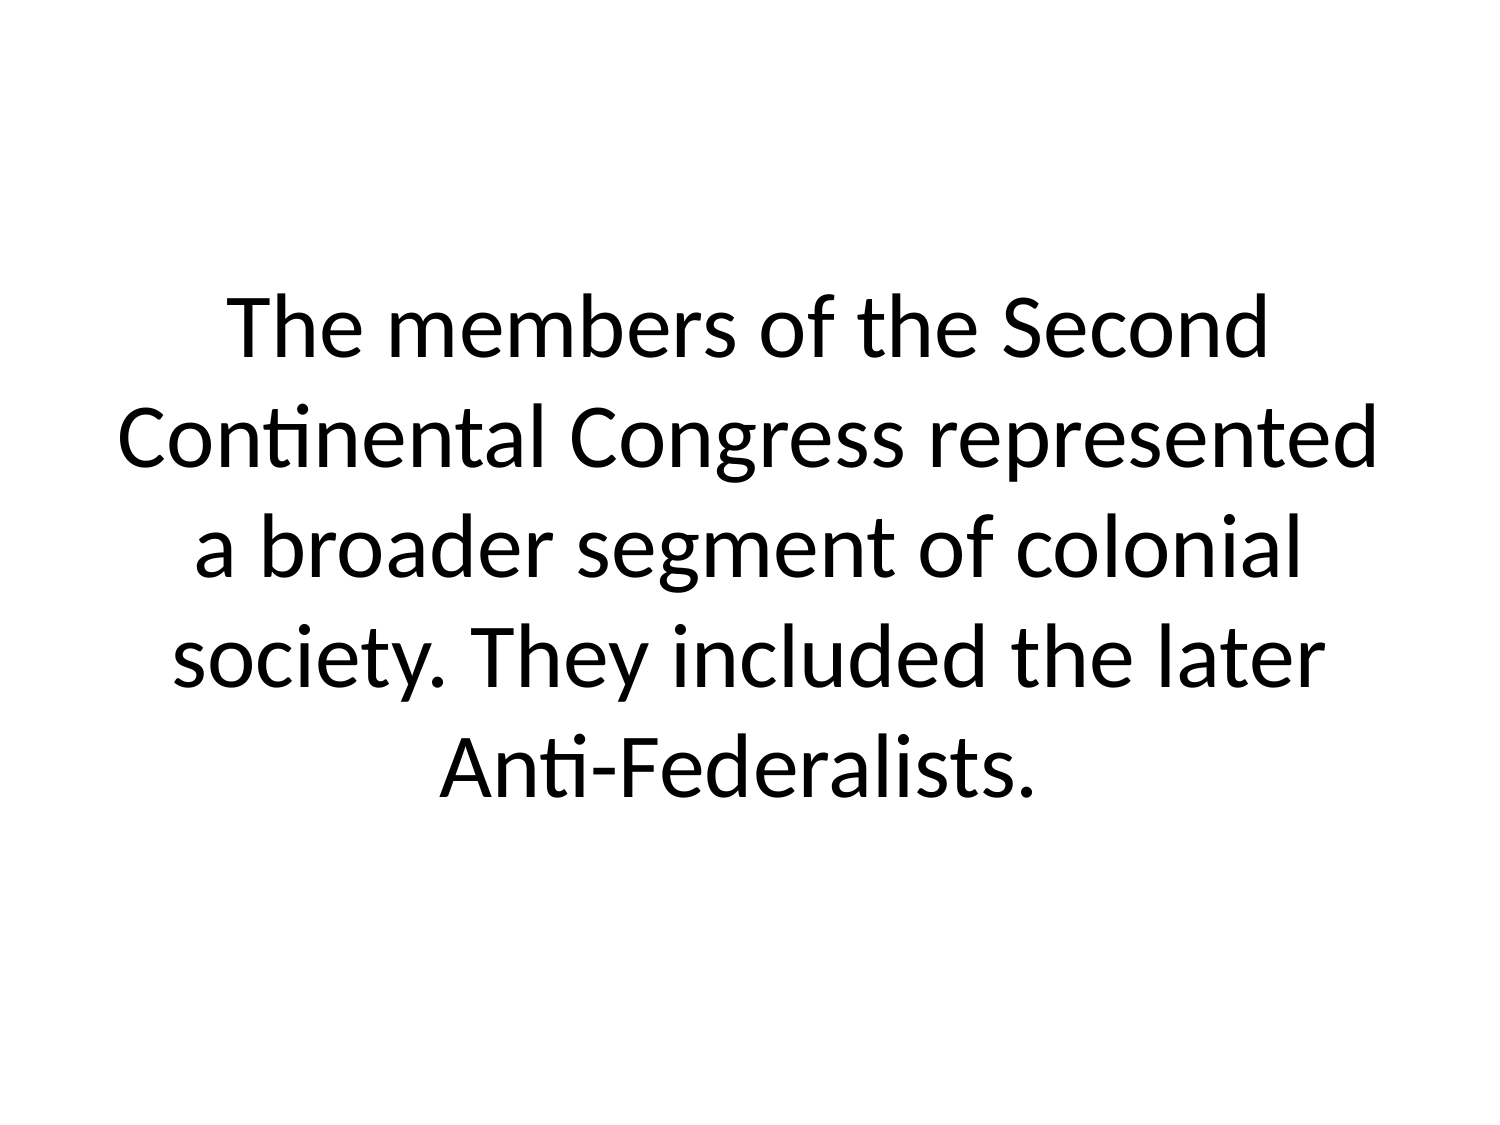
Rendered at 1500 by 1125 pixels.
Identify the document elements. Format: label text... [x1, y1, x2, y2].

title The members of the Second Continental Congress represented a broader segment of colonial society. They included the later Anti-Federalists. [75, 45, 1425, 1038]
